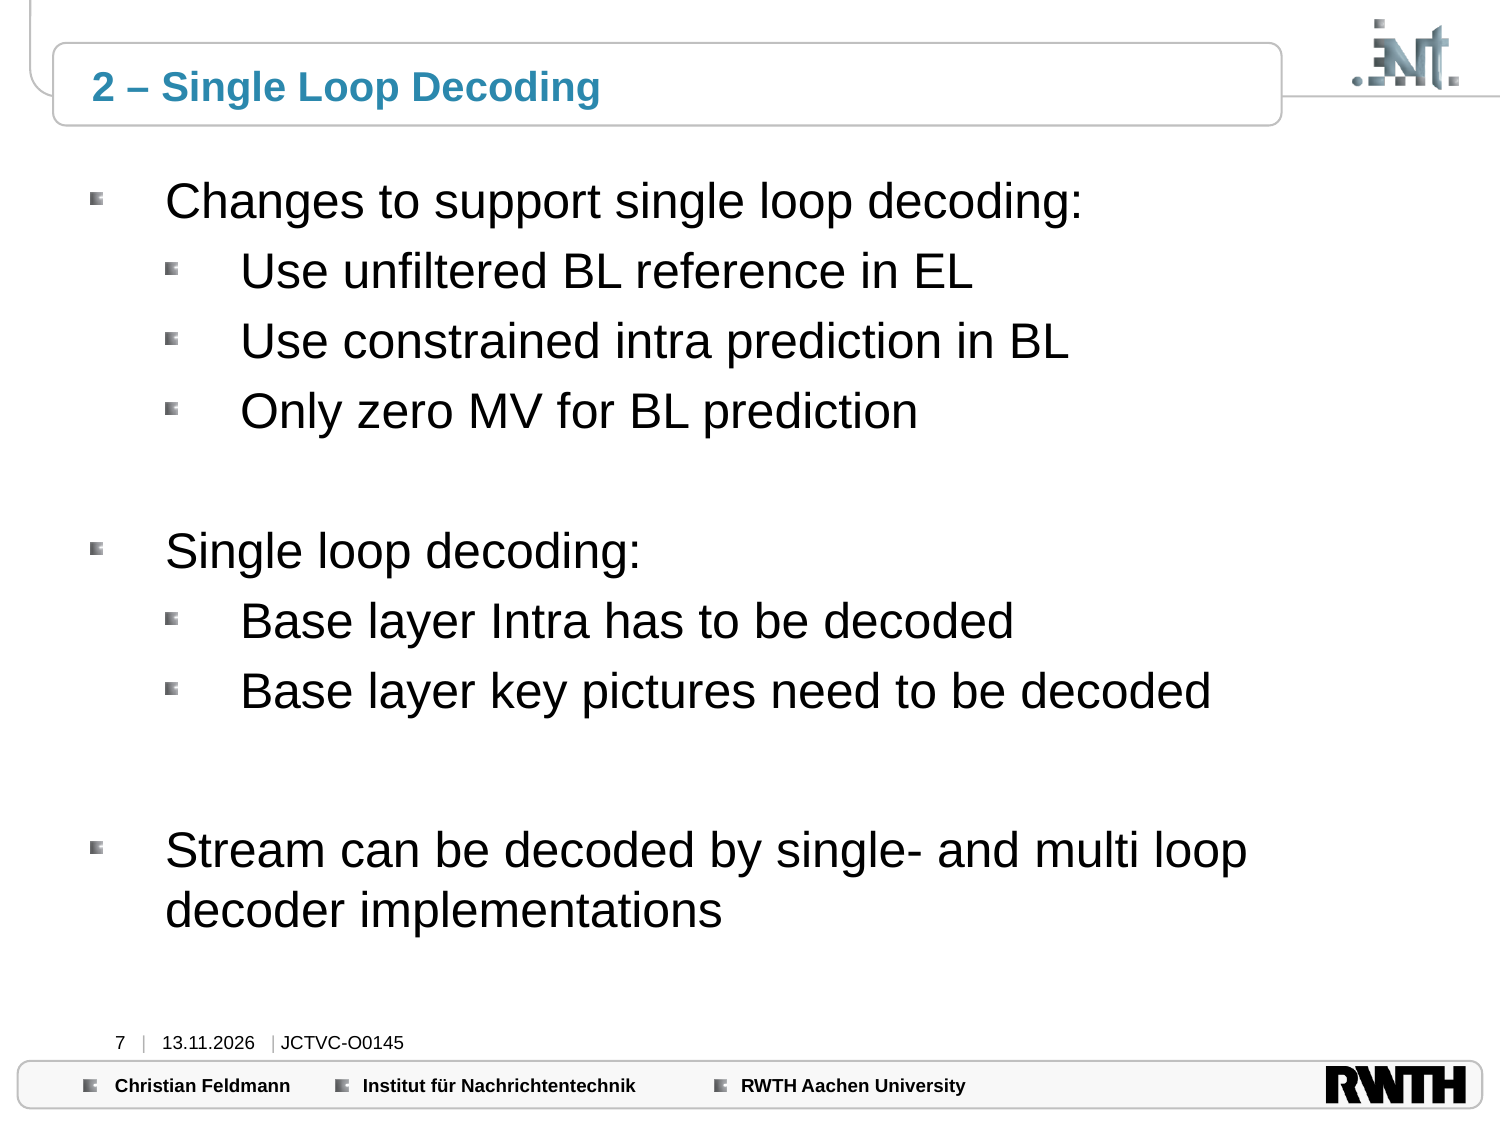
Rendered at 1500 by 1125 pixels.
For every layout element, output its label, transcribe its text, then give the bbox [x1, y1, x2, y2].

picture [165, 682, 178, 695]
picture [165, 262, 178, 275]
list Changes to support single loop decoding: Use unfiltered BL reference in EL Use constrained intra prediction in BL Only zero MV for BL prediction Single loop decoding: Base layer Intra has to be decoded Base layer key pictures need to be decoded Stream can be decoded by single- and multi loop decoder implementations [75, 160, 1425, 1000]
title 2 – Single Loop Decoding [76, 48, 1412, 120]
picture [335, 1079, 349, 1092]
picture [165, 612, 178, 625]
picture [90, 542, 103, 555]
picture [1325, 1067, 1468, 1104]
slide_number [100, 1023, 1471, 1067]
picture [83, 1079, 97, 1092]
picture [90, 841, 103, 854]
picture [714, 1079, 727, 1092]
picture [165, 332, 178, 345]
picture [90, 192, 103, 205]
picture [1352, 19, 1459, 90]
picture [165, 402, 178, 415]
